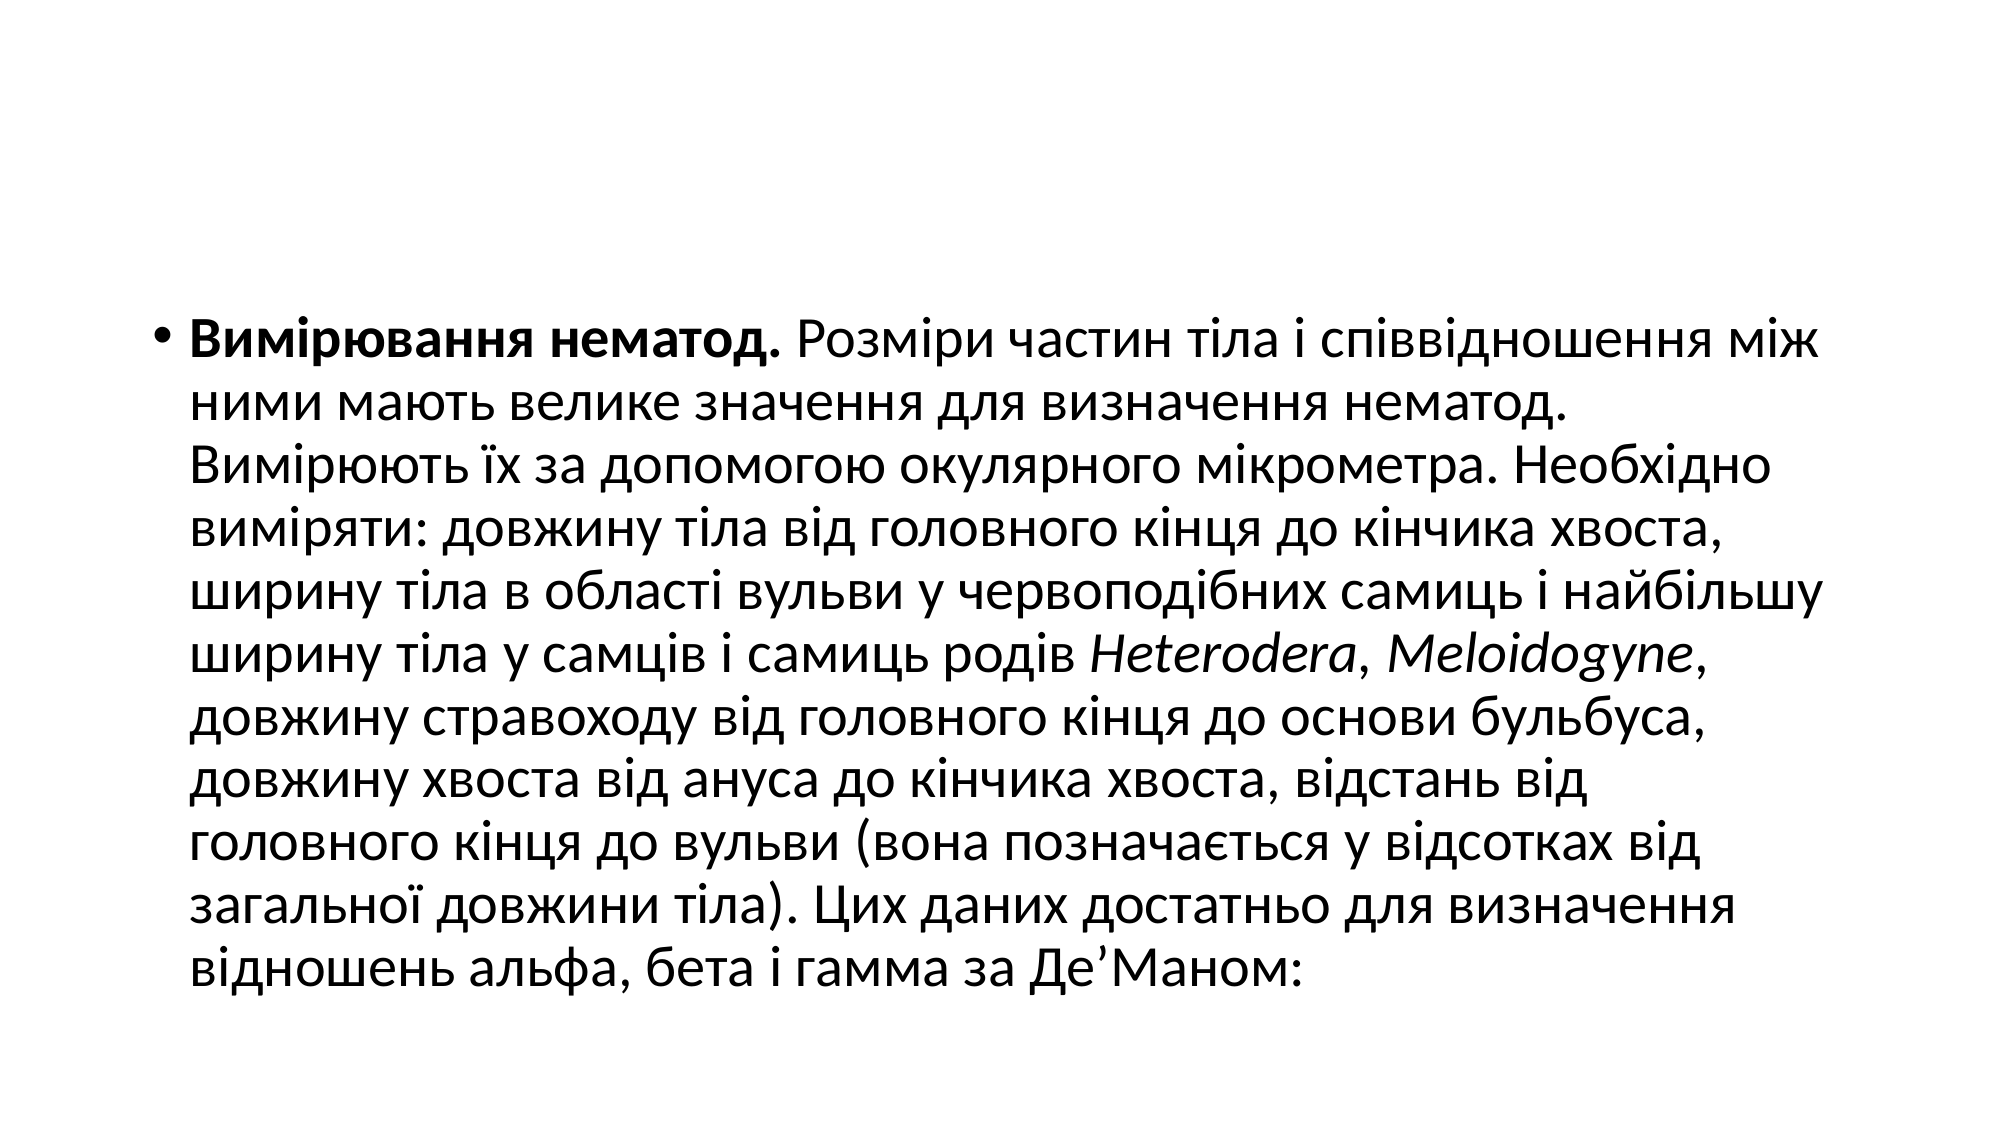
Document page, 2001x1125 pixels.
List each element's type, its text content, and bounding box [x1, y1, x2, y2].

list Вимірювання нематод. Розміри частин тіла і співвідношення між ними мають велике значення для визначення нематод. Вимірюють їх за допомогою окулярного мікрометра. Необхідно виміряти: довжину тіла від головного кінця до кінчика хвоста, ширину тіла в області вульви у червоподібних самиць і найбільшу ширину тіла у самців і самиць родів Неtеrоdеrа, Меlоіdоgуnе, довжину стравоходу від головного кінця до основи бульбуса, довжину хвоста від ануса до кінчика хвоста, відстань від головного кінця до вульви (вона позначається у відсотках від загальної довжини тіла). Цих даних достатньо для визначення відношень альфа, бета і гамма за Де’Маном: [137, 299, 1863, 1014]
